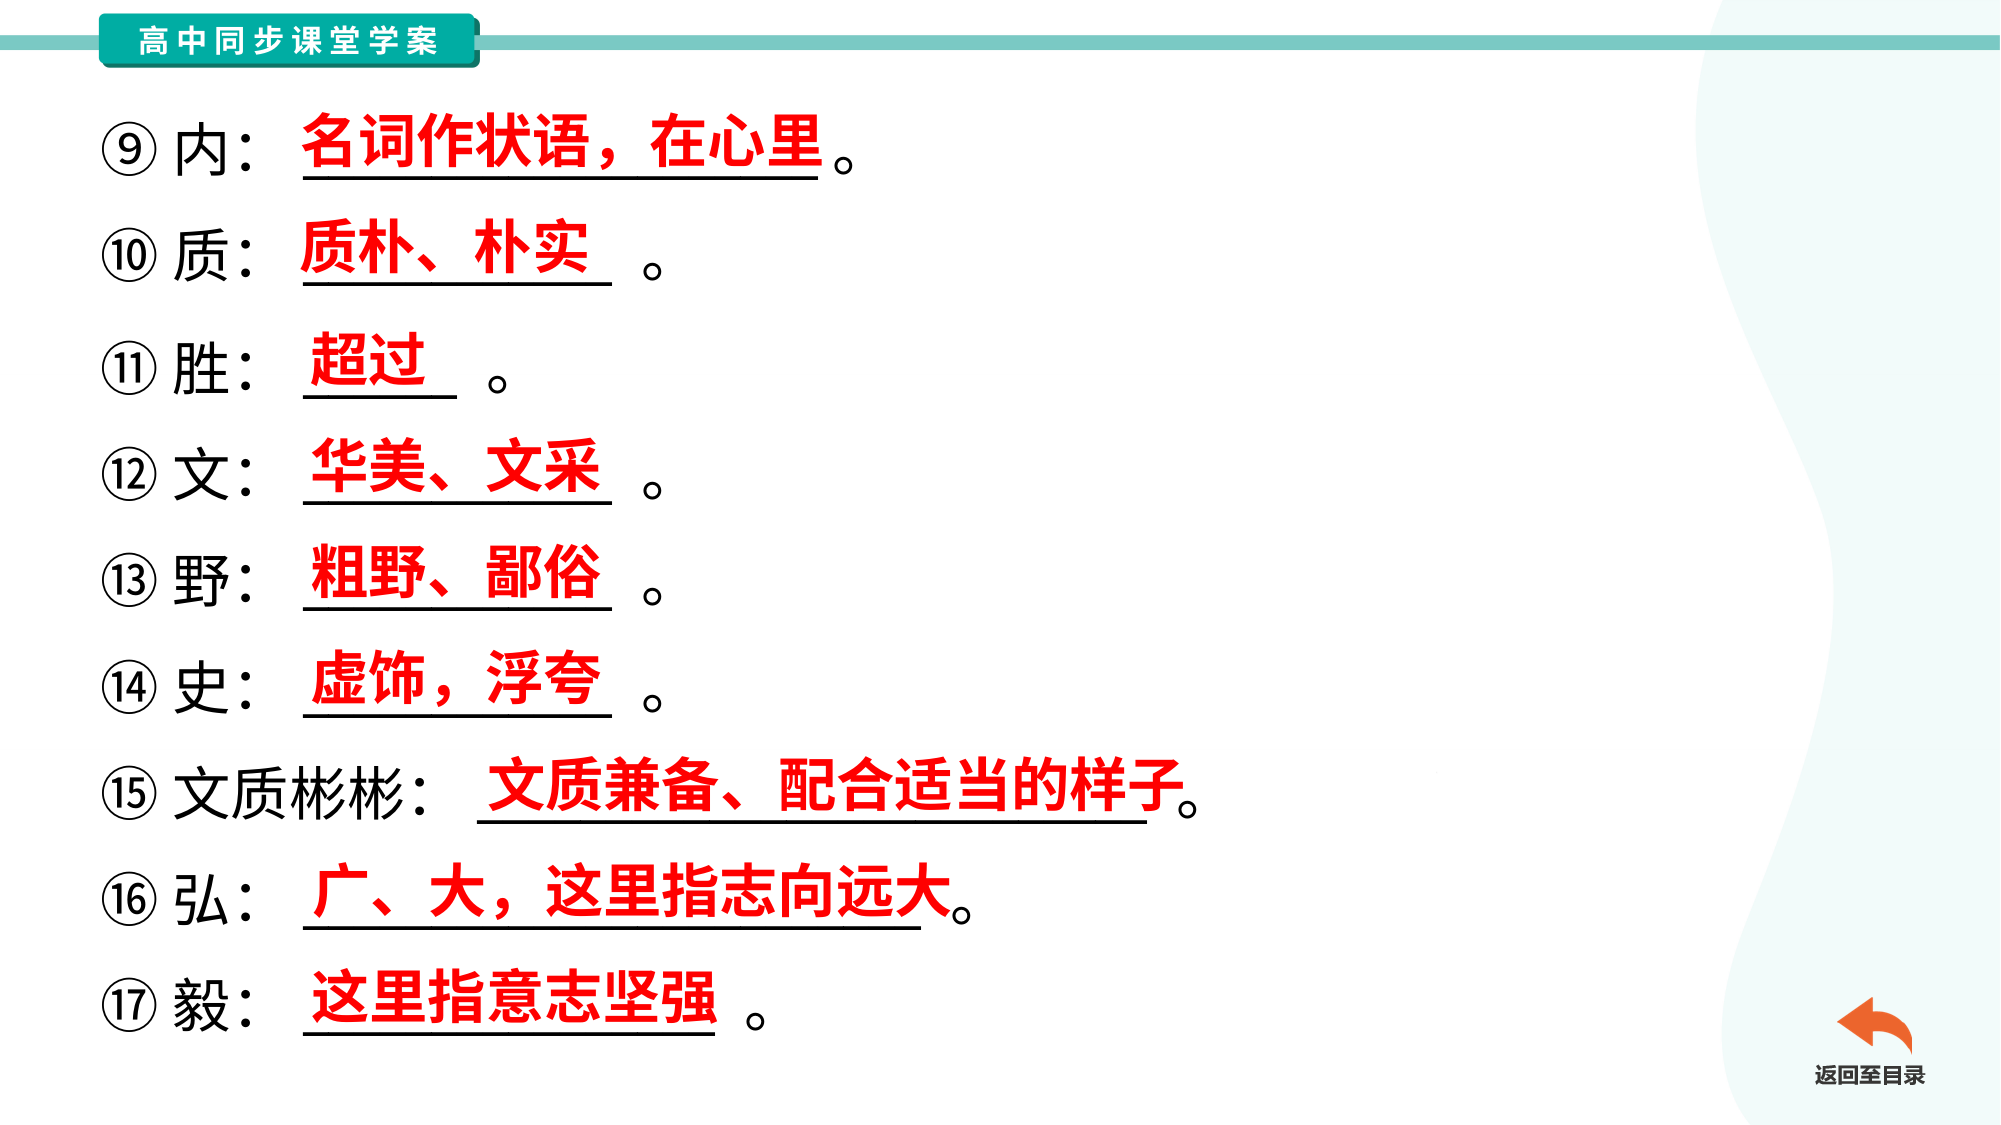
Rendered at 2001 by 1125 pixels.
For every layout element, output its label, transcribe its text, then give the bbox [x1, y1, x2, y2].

text_box 超过 [288, 290, 449, 393]
text_box 华美、文采 [288, 397, 625, 500]
picture [0, 0, 2000, 1125]
text_box 广、大，这里指志向远大 [288, 822, 976, 925]
text_box 这里指意志坚强 [288, 928, 742, 1031]
text_box 质朴、朴实 [277, 178, 613, 281]
text_box 名词作状语，在心里 [277, 71, 847, 174]
text_box ⑪胜：______ 。 ⑫文：____________ 。 ⑬野：____________ 。 ⑭史：____________ 。 ⑮文质彬彬：__________________________ 。 ⑯弘：________________________ 。 ⑰毅：________________ 。 [100, 295, 1899, 1040]
text_box ⑨内：____________________。 ⑩质：____________ 。 [100, 76, 1899, 290]
text_box 粗野、鄙俗 [288, 503, 625, 606]
text_box 文质兼备、配合适当的样子 [463, 715, 1210, 818]
text_box 虚饰，浮夸 [288, 609, 625, 712]
